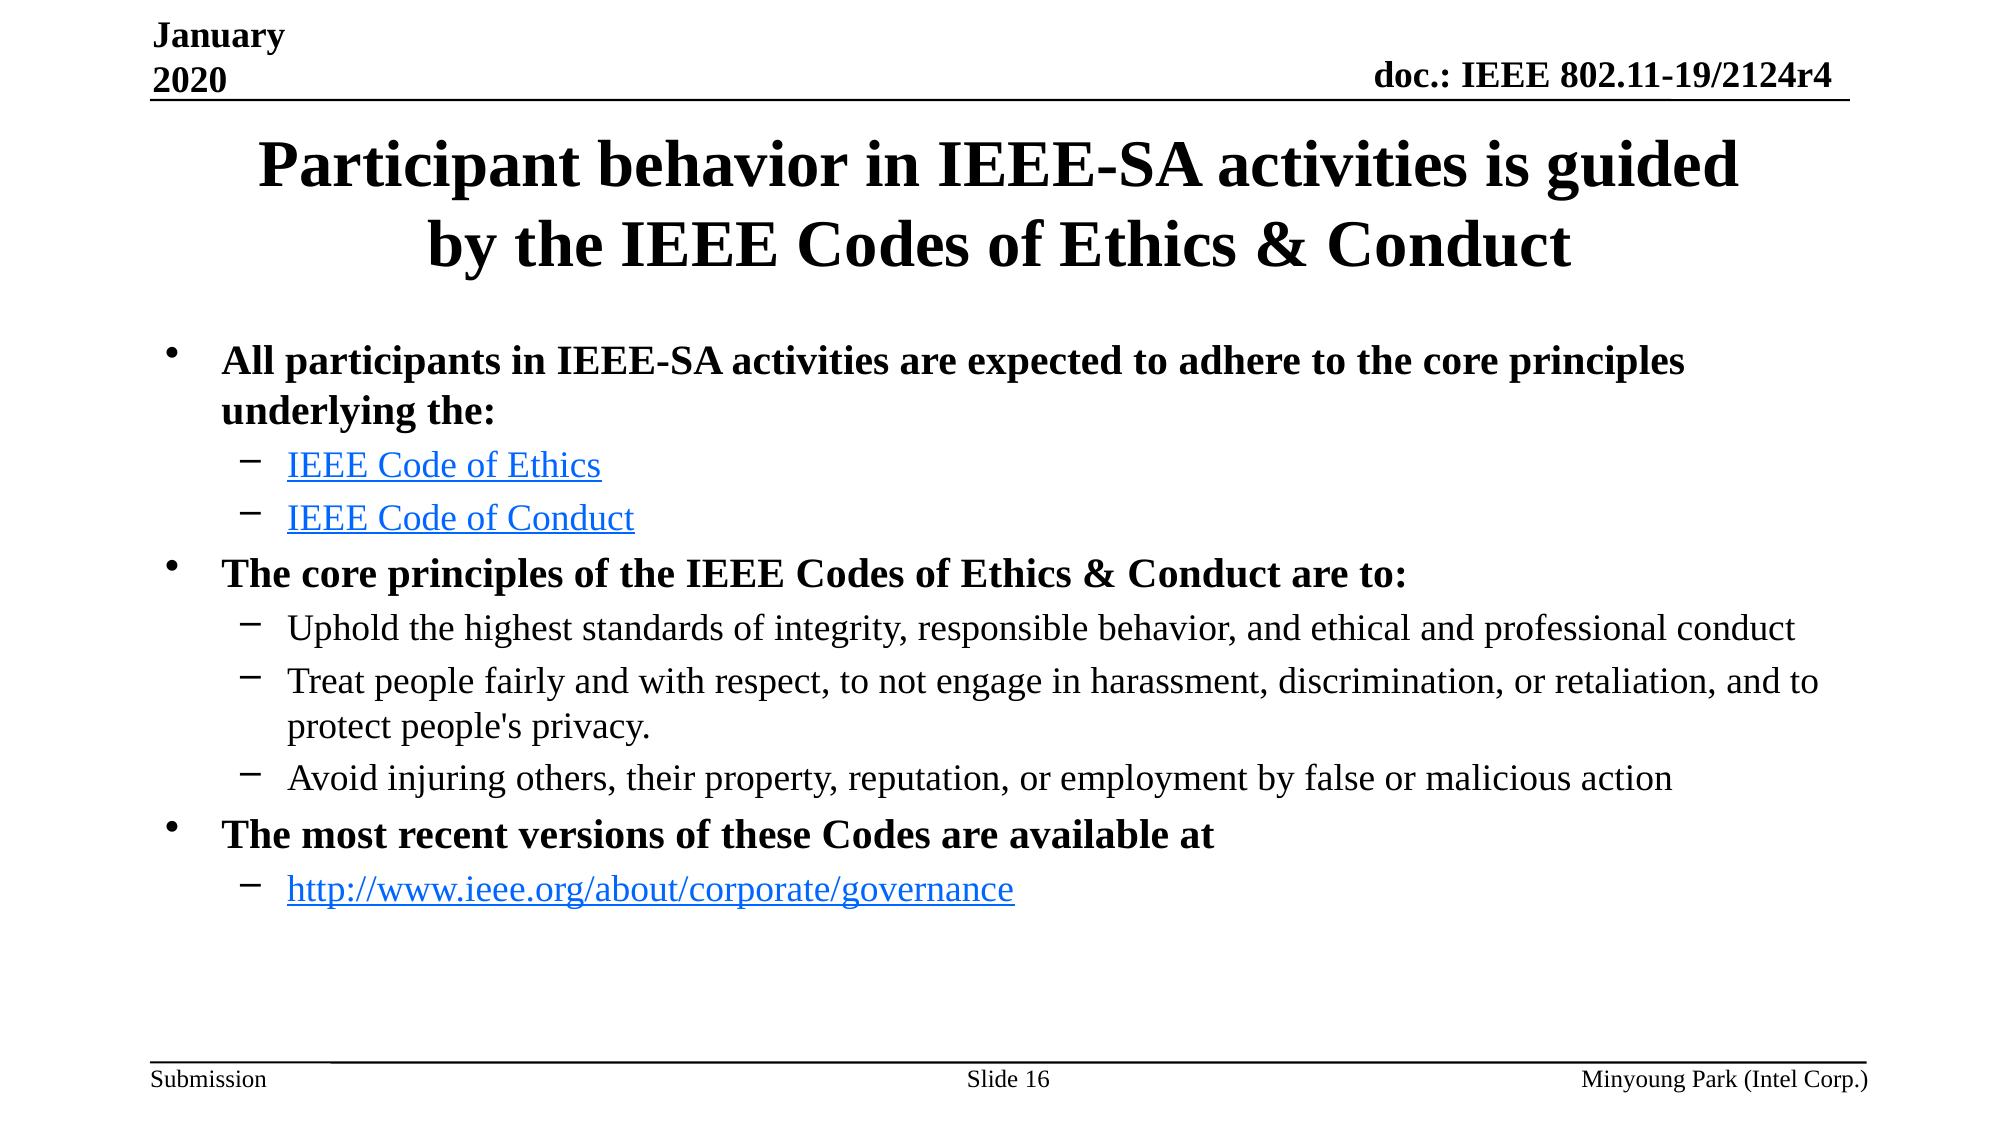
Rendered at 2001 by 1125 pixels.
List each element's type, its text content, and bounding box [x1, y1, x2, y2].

footer Minyoung Park (Intel Corp.) [1266, 1061, 1869, 1093]
list All participants in IEEE-SA activities are expected to adhere to the core principles underlying the: IEEE Code of Ethics IEEE Code of Conduct The core principles of the IEEE Codes of Ethics & Conduct are to: Uphold the highest standards of integrity, responsible behavior, and ethical and professional conduct Treat people fairly and with respect, to not engage in harassment, discrimination, or retaliation, and to protect people's privacy. Avoid injuring others, their property, reputation, or employment by false or malicious action The most recent versions of these Codes are available at http://www.ieee.org/about/corporate/governance [150, 324, 1850, 1000]
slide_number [152, 54, 347, 101]
title Participant behavior in IEEE-SA activities is guided by the IEEE Codes of Ethics & Conduct [150, 112, 1850, 288]
slide_number Slide 16 [964, 1061, 1053, 1093]
